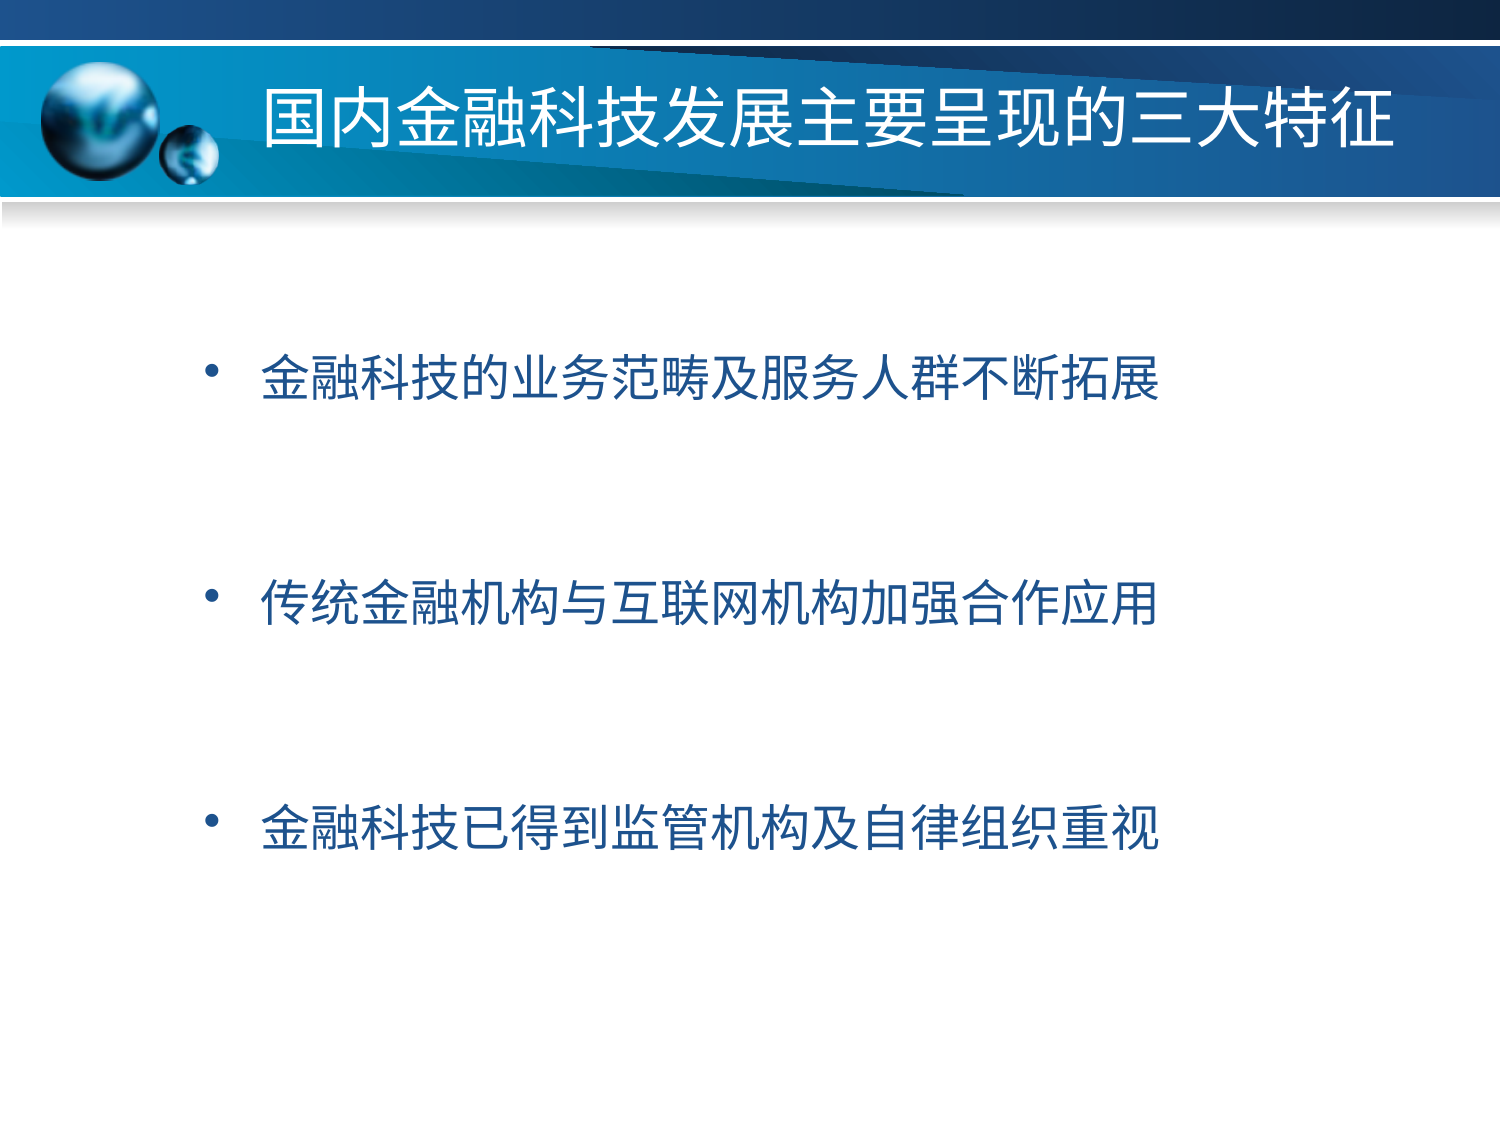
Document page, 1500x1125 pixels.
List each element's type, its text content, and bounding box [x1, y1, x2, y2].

text_box 传统金融机构与互联网机构加强合作应用 [189, 563, 1311, 639]
picture [160, 126, 218, 184]
title 国内金融科技发展主要呈现的三大特征 [246, 44, 1426, 188]
picture [42, 63, 159, 180]
text_box 金融科技的业务范畴及服务人群不断拓展 [189, 338, 1311, 414]
text_box 金融科技已得到监管机构及自律组织重视 [189, 788, 1311, 864]
